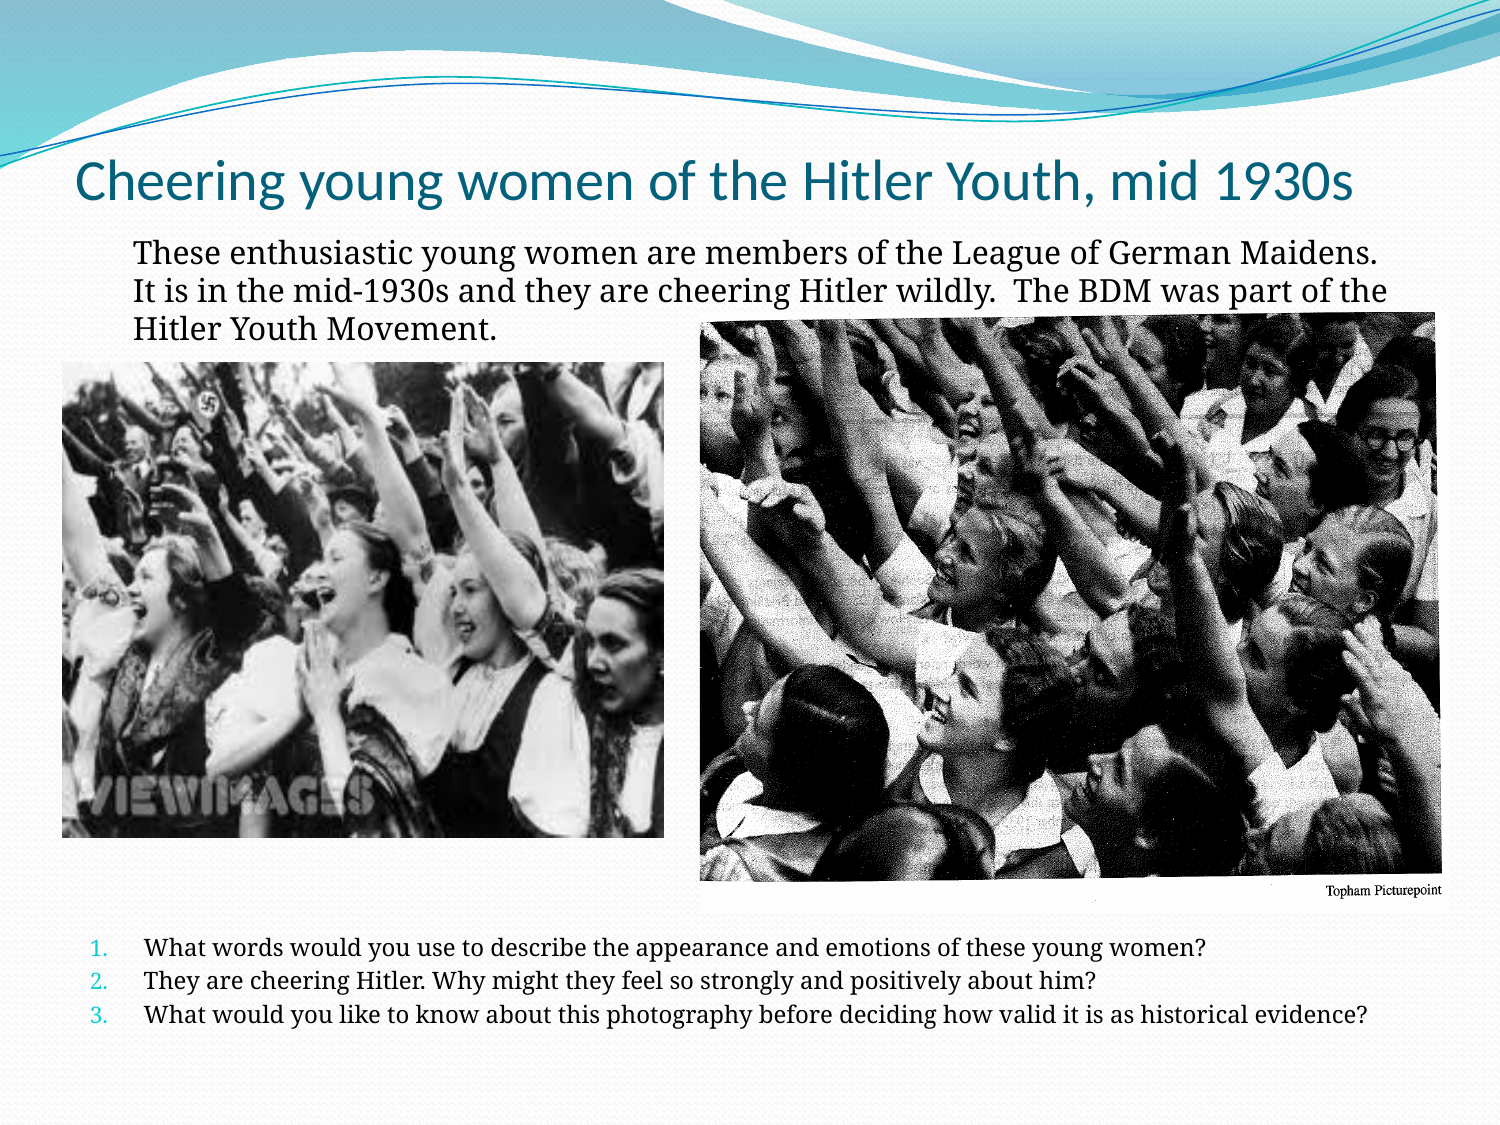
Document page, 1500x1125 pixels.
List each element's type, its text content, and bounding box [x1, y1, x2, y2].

picture [699, 312, 1451, 913]
list These enthusiastic young women are members of the League of German Maidens. It is in the mid-1930s and they are cheering Hitler wildly. The BDM was part of the Hitler Youth Movement. What words would you use to describe the appearance and emotions of these young women? They are cheering Hitler. Why might they feel so strongly and positively about him? What would you like to know about this photography before deciding how valid it is as historical evidence? [75, 224, 1425, 1038]
title Cheering young women of the Hitler Youth, mid 1930s [75, 24, 1425, 213]
picture [62, 362, 664, 838]
